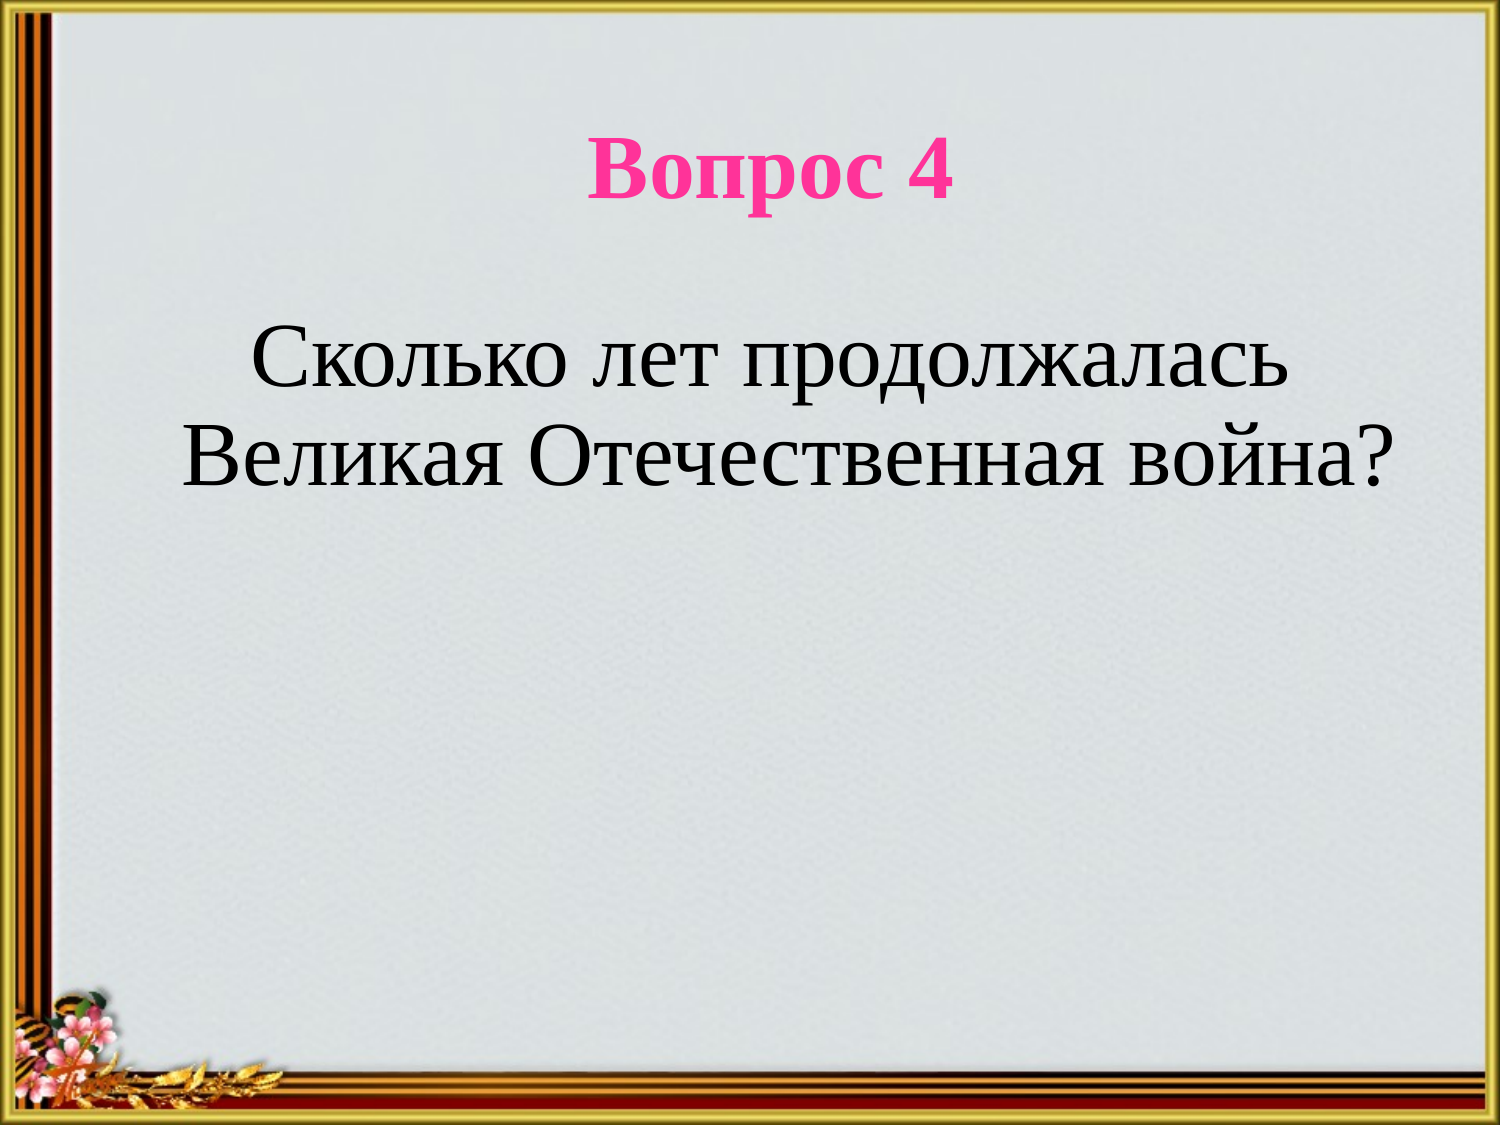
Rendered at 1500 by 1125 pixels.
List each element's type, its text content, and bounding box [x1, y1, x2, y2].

list Сколько лет продолжалась Великая Отечественная война? [82, 299, 1460, 1014]
picture [0, 0, 1500, 1125]
title Вопрос 4 [82, 59, 1460, 278]
